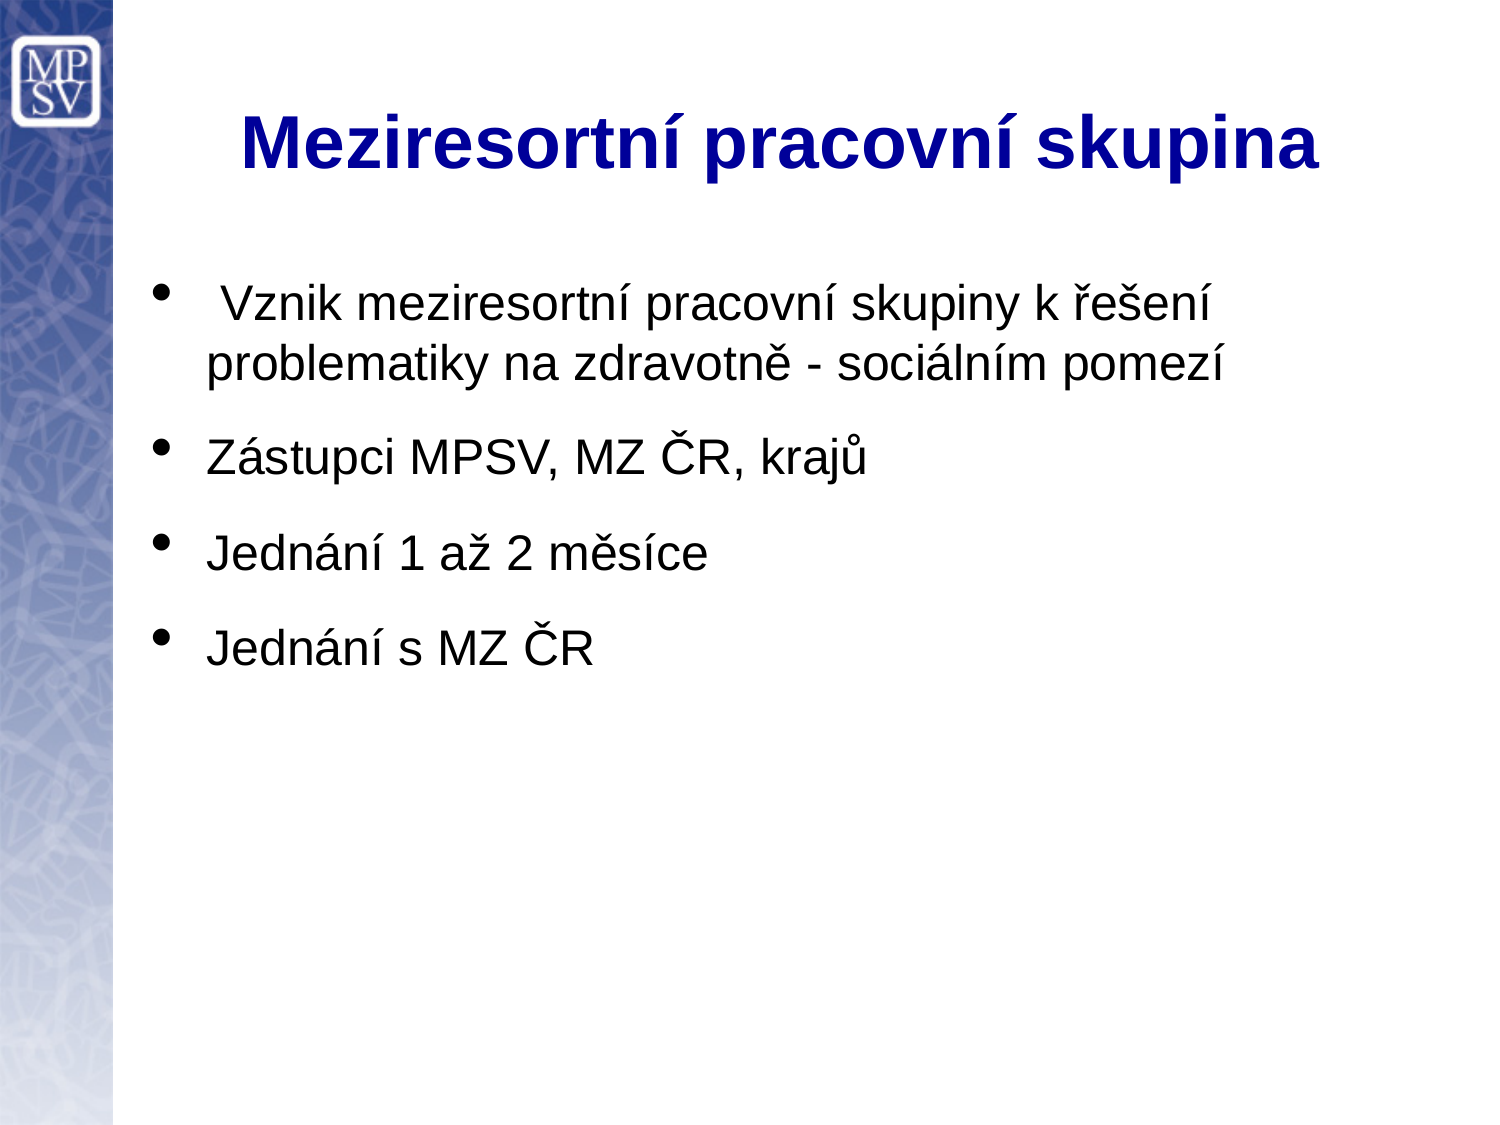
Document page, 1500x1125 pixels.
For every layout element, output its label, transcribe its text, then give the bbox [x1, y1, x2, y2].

list Vznik meziresortní pracovní skupiny k řešení problematiky na zdravotně - sociálním pomezí Zástupci MPSV, MZ ČR, krajů Jednání 1 až 2 měsíce Jednání s MZ ČR [135, 262, 1425, 1005]
title Meziresortní pracovní skupina [135, 45, 1425, 233]
picture [0, 0, 113, 1125]
